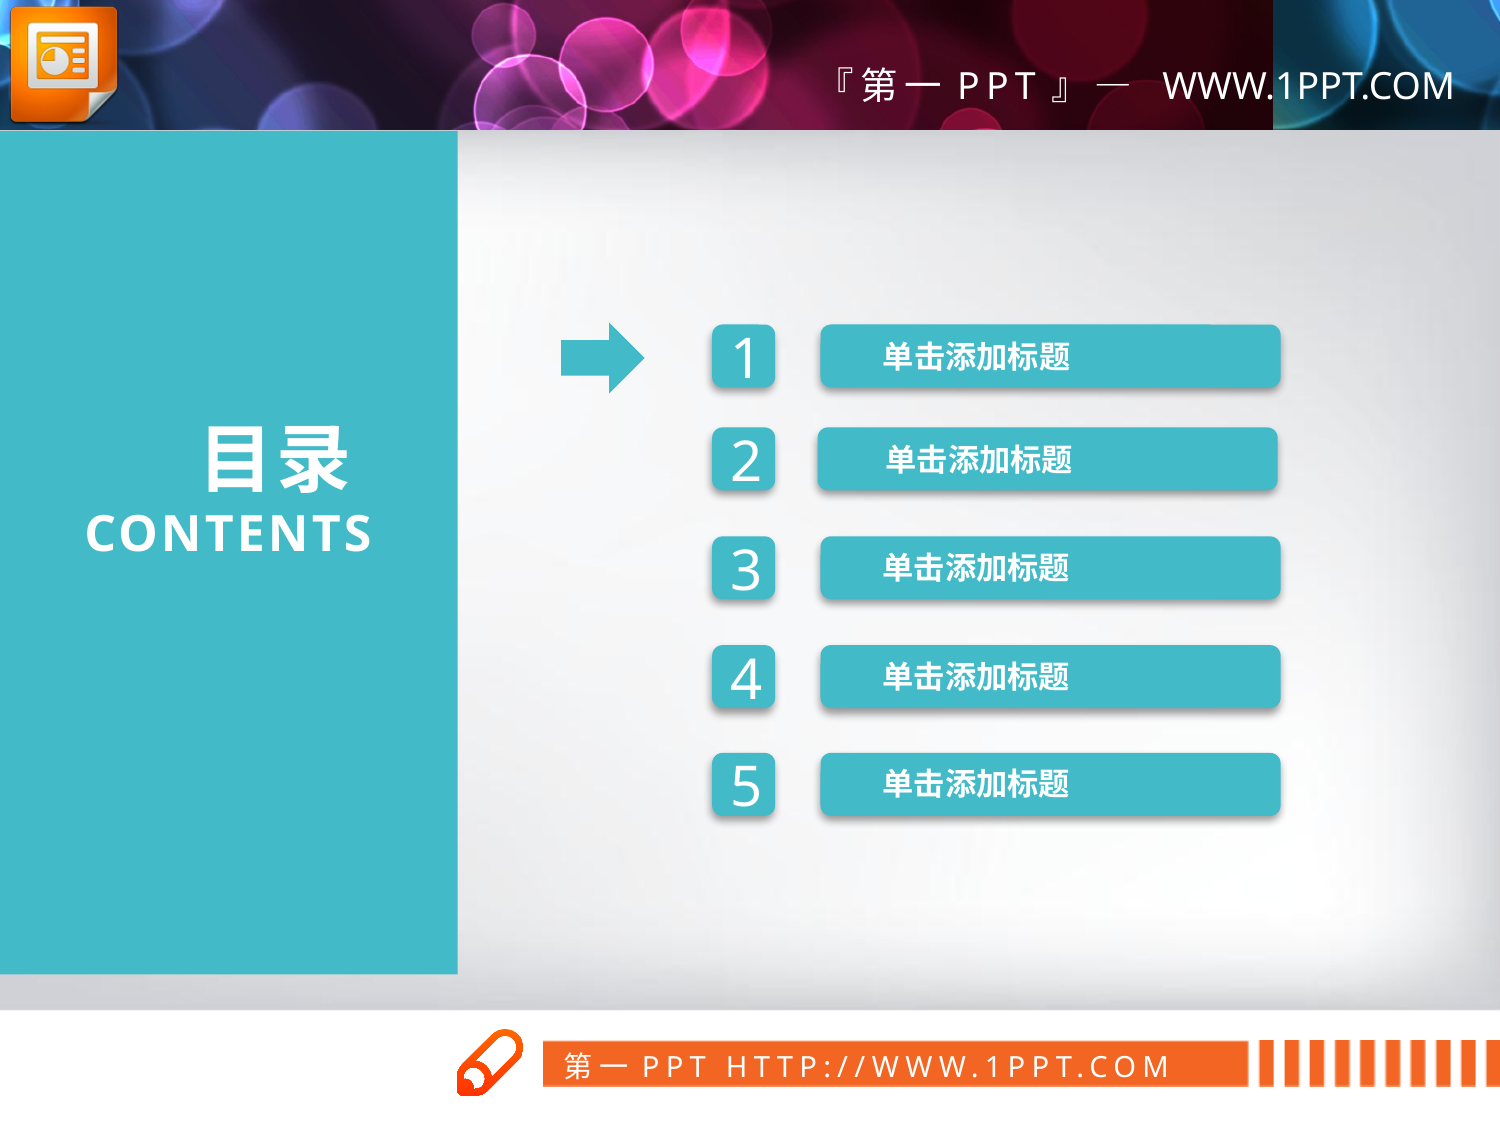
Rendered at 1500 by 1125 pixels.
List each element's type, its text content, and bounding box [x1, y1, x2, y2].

text_box [561, 322, 645, 394]
text_box 目录 CONTENTS [41, 403, 387, 569]
text_box [0, 130, 458, 975]
text_box 2 [712, 427, 776, 491]
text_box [820, 644, 1281, 709]
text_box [820, 752, 1281, 816]
picture [0, 0, 1500, 1012]
text_box 5 [712, 752, 776, 816]
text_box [820, 324, 1281, 388]
text_box 1 [712, 324, 776, 388]
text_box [820, 536, 1281, 600]
picture [543, 1040, 1500, 1087]
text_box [817, 427, 1278, 491]
text_box 3 [712, 536, 776, 600]
text_box 4 [712, 645, 776, 709]
